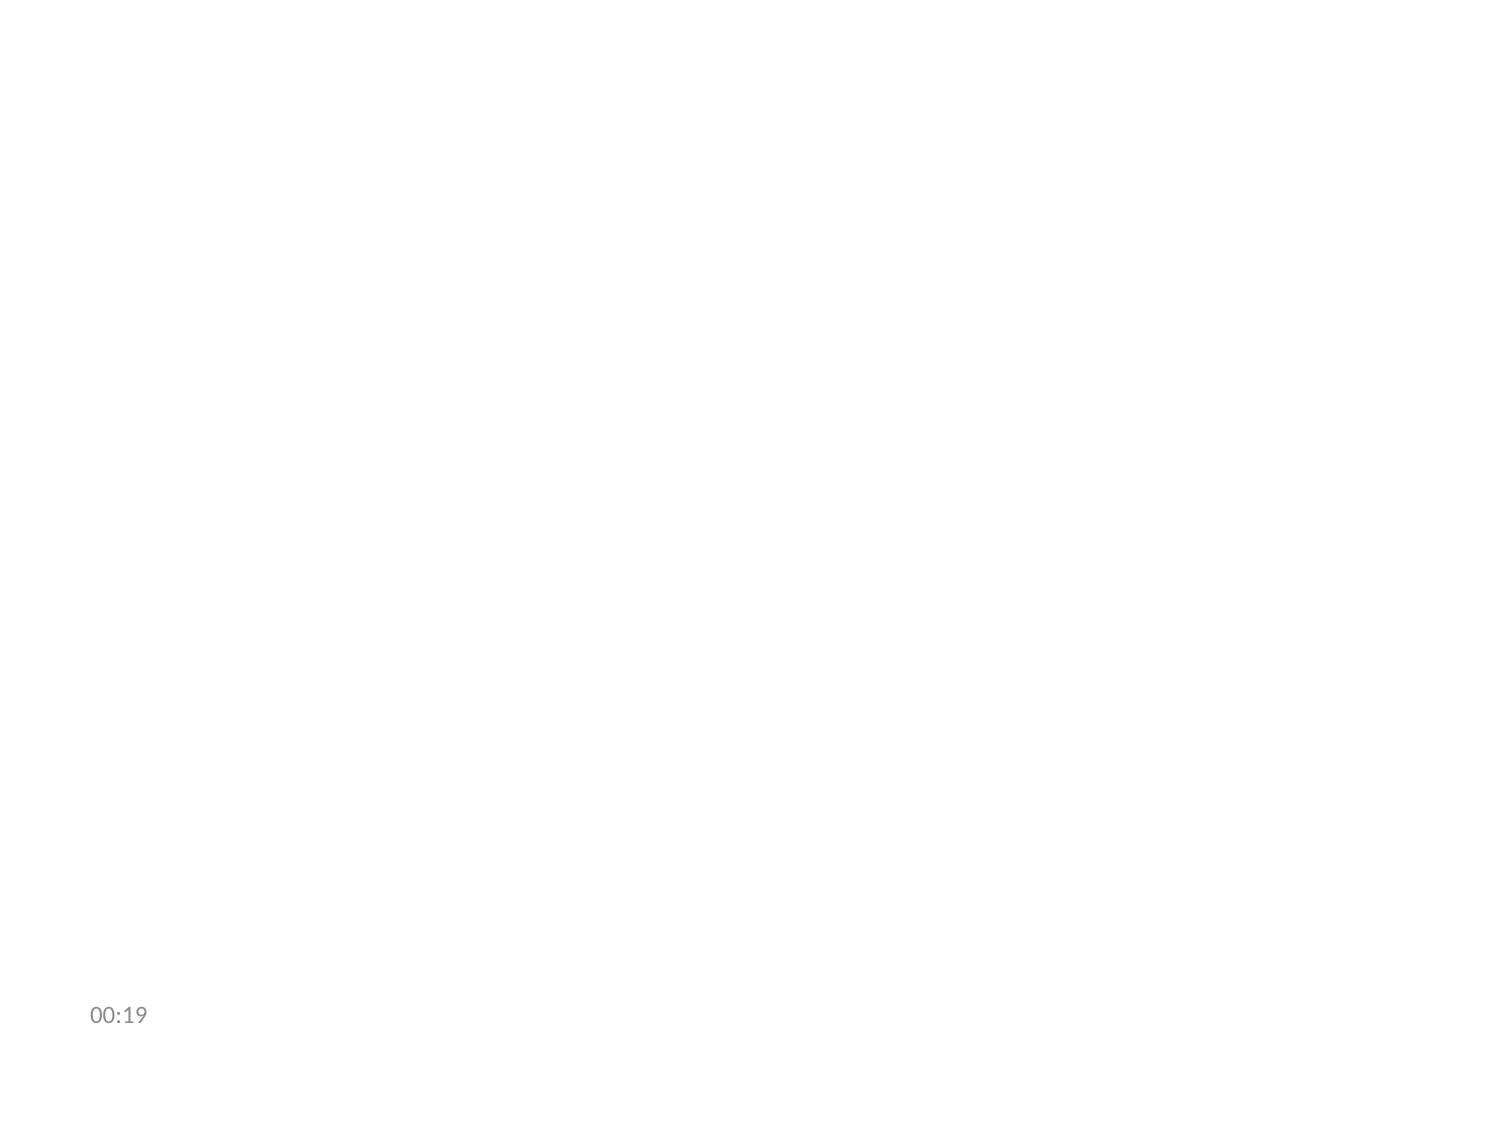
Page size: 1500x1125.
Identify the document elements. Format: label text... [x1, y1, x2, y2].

text_box 15:35 [75, 983, 425, 1044]
